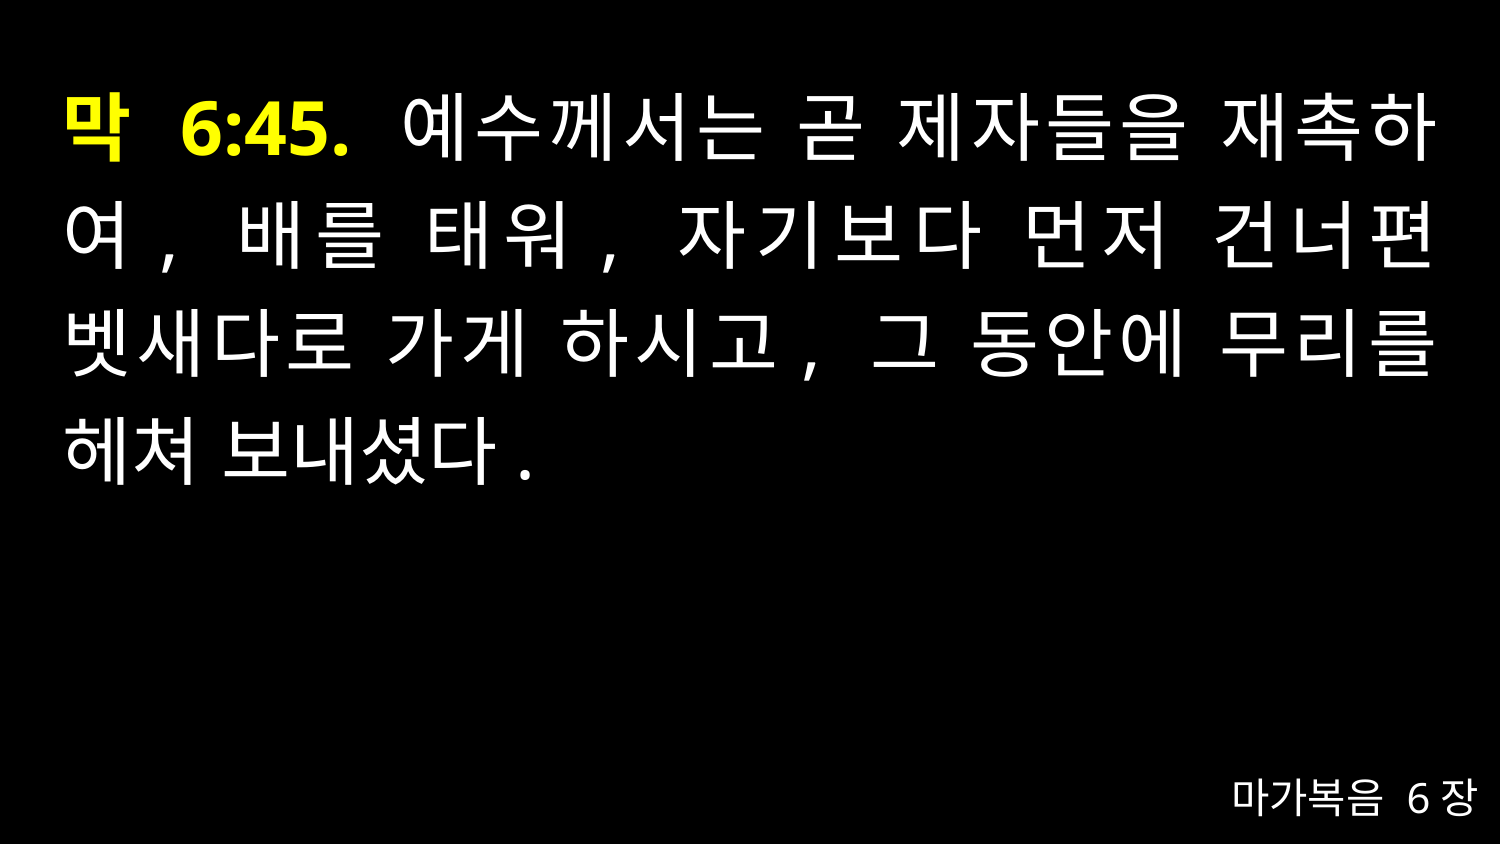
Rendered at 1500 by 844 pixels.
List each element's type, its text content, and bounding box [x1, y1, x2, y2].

subtitle 마가복음 6장 [916, 770, 1500, 844]
title 막 6:45. 예수께서는 곧 제자들을 재촉하여, 배를 태워, 자기보다 먼저 건너편 벳새다로 가게 하시고, 그 동안에 무리를 헤쳐 보내셨다. [0, 0, 1500, 844]
